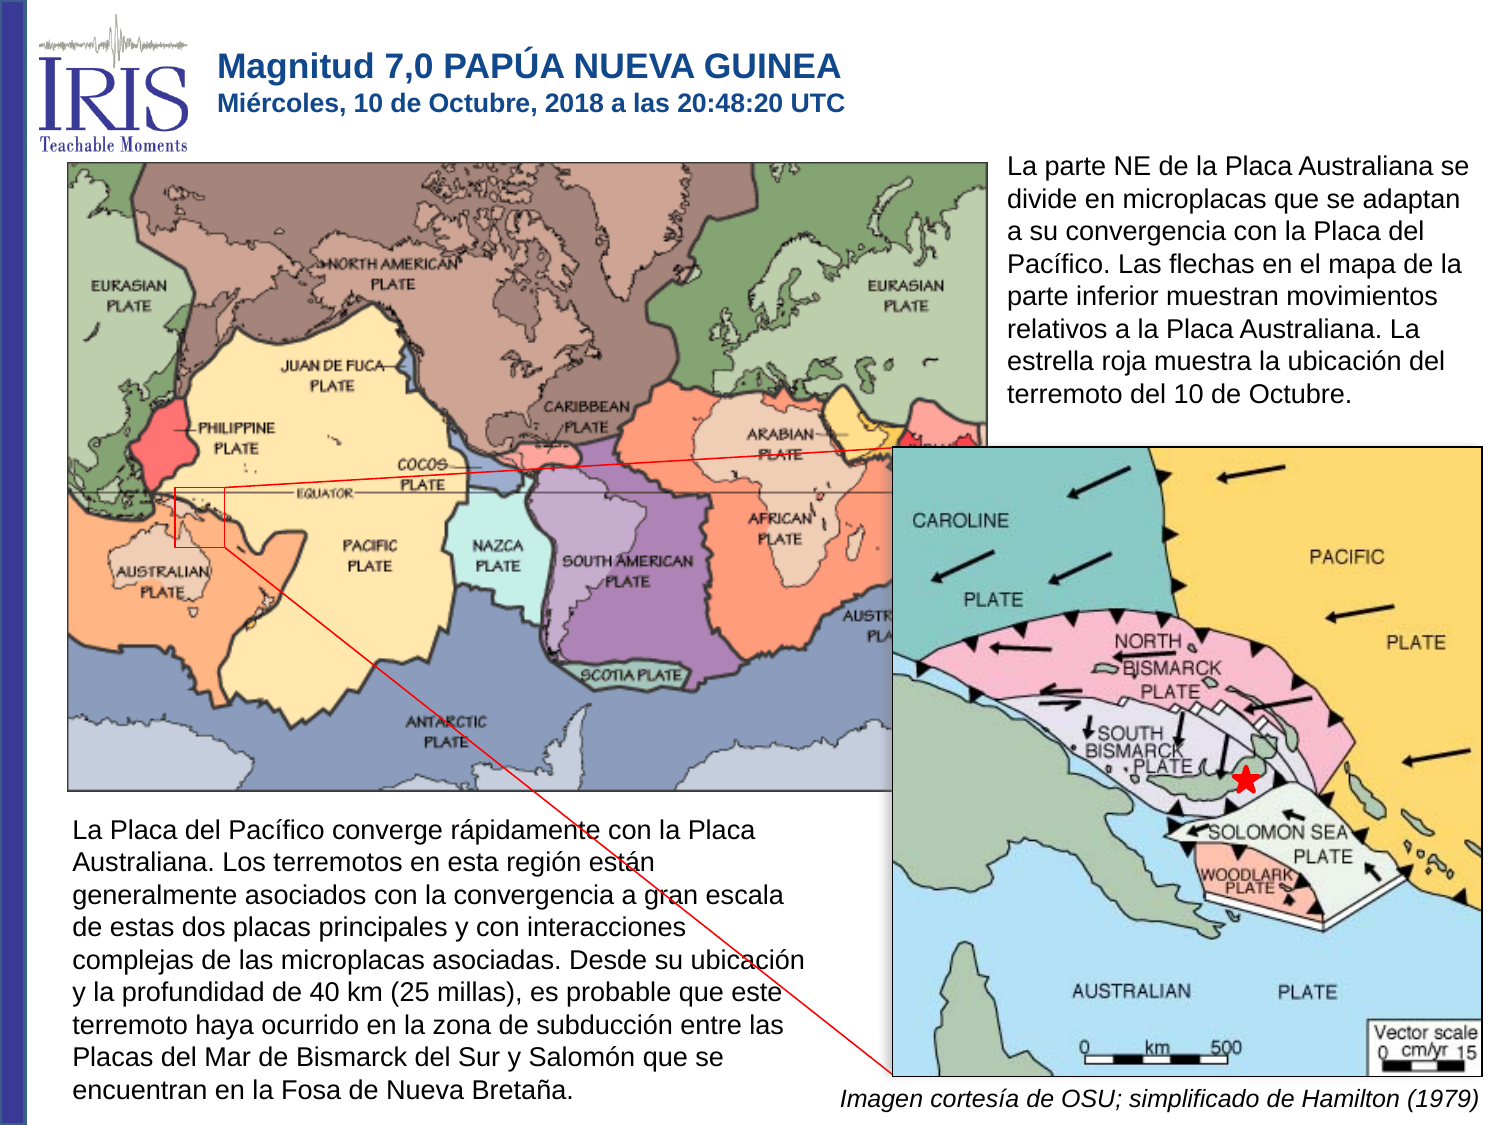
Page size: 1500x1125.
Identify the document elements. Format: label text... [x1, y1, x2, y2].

text_box La parte NE de la Placa Australiana se divide en microplacas que se adaptan a su convergencia con la Placa del Pacífico. Las flechas en el mapa de la parte inferior muestran movimientos relativos a la Placa Australiana. La estrella roja muestra la ubicación del terremoto del 10 de Octubre. [992, 141, 1486, 416]
picture [39, 12, 1482, 1076]
text_box [0, 0, 27, 1125]
text_box Magnitud 7,0 PAPÚA NUEVA GUINEA Miércoles, 10 de Octubre, 2018 a las 20:48:20 UTC [202, 0, 1499, 125]
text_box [224, 447, 891, 488]
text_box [224, 547, 887, 1075]
text_box La Placa del Pacífico converge rápidamente con la Placa Australiana. Los terremotos en esta región están generalmente asociados con la convergencia a gran escala de estas dos placas principales y con interacciones complejas de las microplacas asociadas. Desde su ubicación y la profundidad de 40 km (25 millas), es probable que este terremoto haya ocurrido en la zona de subducción entre las Placas del Mar de Bismarck del Sur y Salomón que se encuentran en la Fosa de Nueva Bretaña. [57, 804, 824, 1112]
text_box Imagen cortesía de OSU; simplificado de Hamilton (1979) [824, 1074, 1500, 1120]
